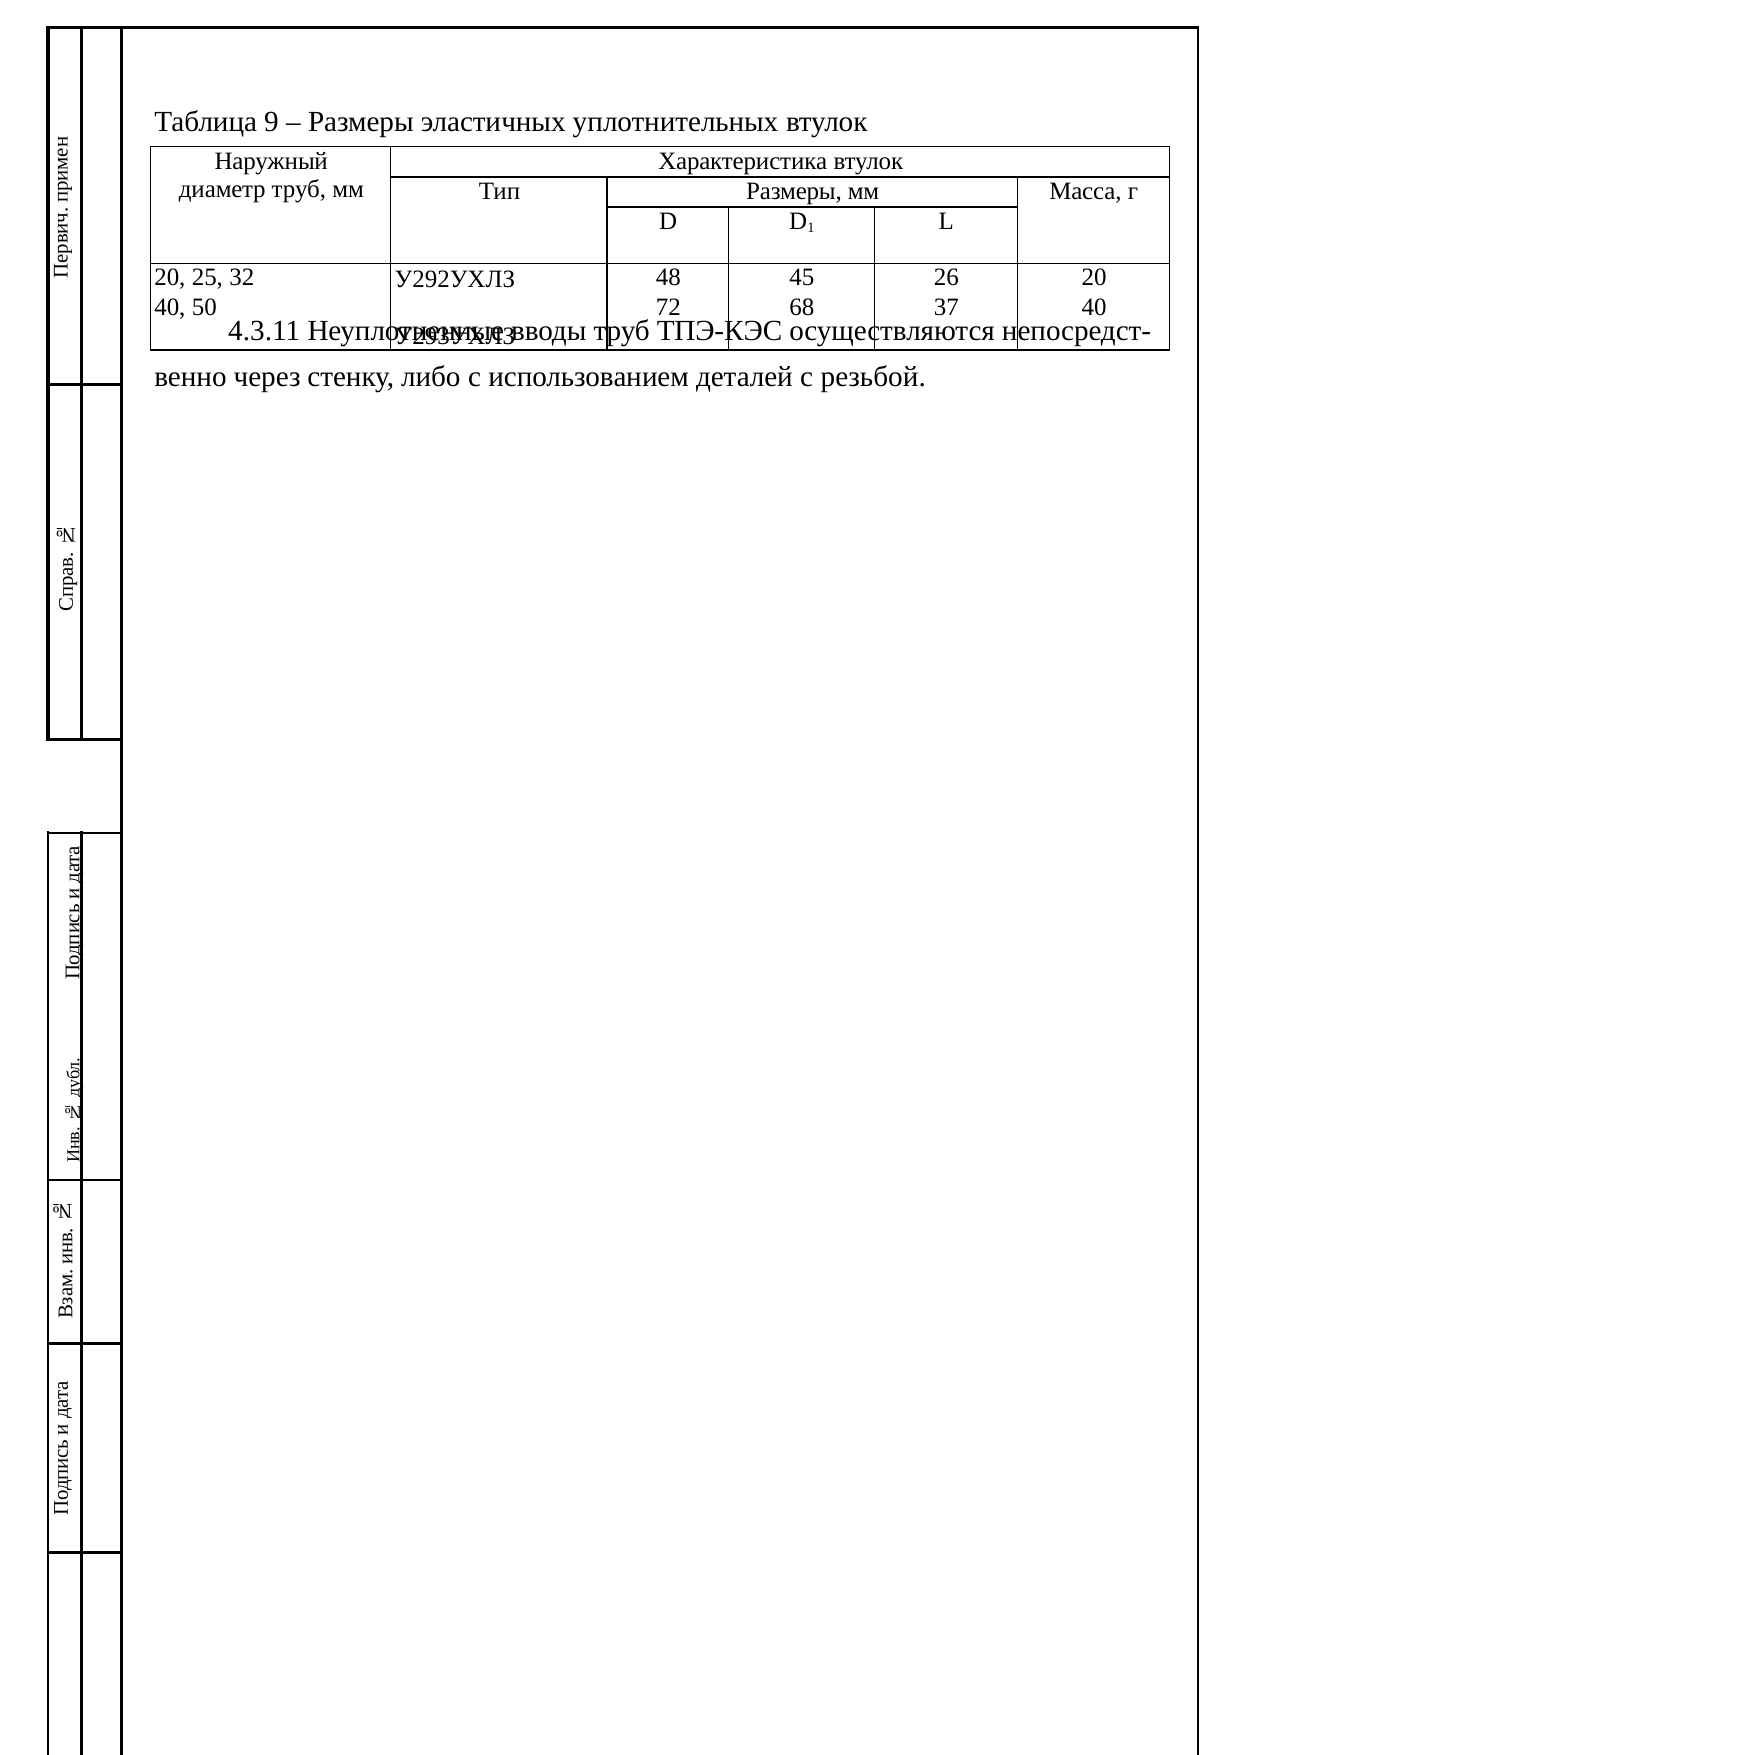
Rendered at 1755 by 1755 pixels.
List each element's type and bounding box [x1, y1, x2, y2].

table_cell [83, 386, 120, 738]
table_header [83, 29, 120, 383]
table_header [123, 29, 1197, 1755]
table_cell [49, 1181, 80, 1342]
table_cell [83, 834, 120, 1179]
table_cell [49, 1554, 80, 1755]
table_cell [48, 741, 120, 832]
table_cell [50, 386, 80, 738]
table_cell [83, 1345, 120, 1551]
table_cell [49, 1345, 80, 1551]
table_cell [49, 834, 80, 1179]
table_cell [83, 1554, 120, 1755]
table_header [50, 29, 80, 383]
table_cell [83, 1181, 120, 1342]
